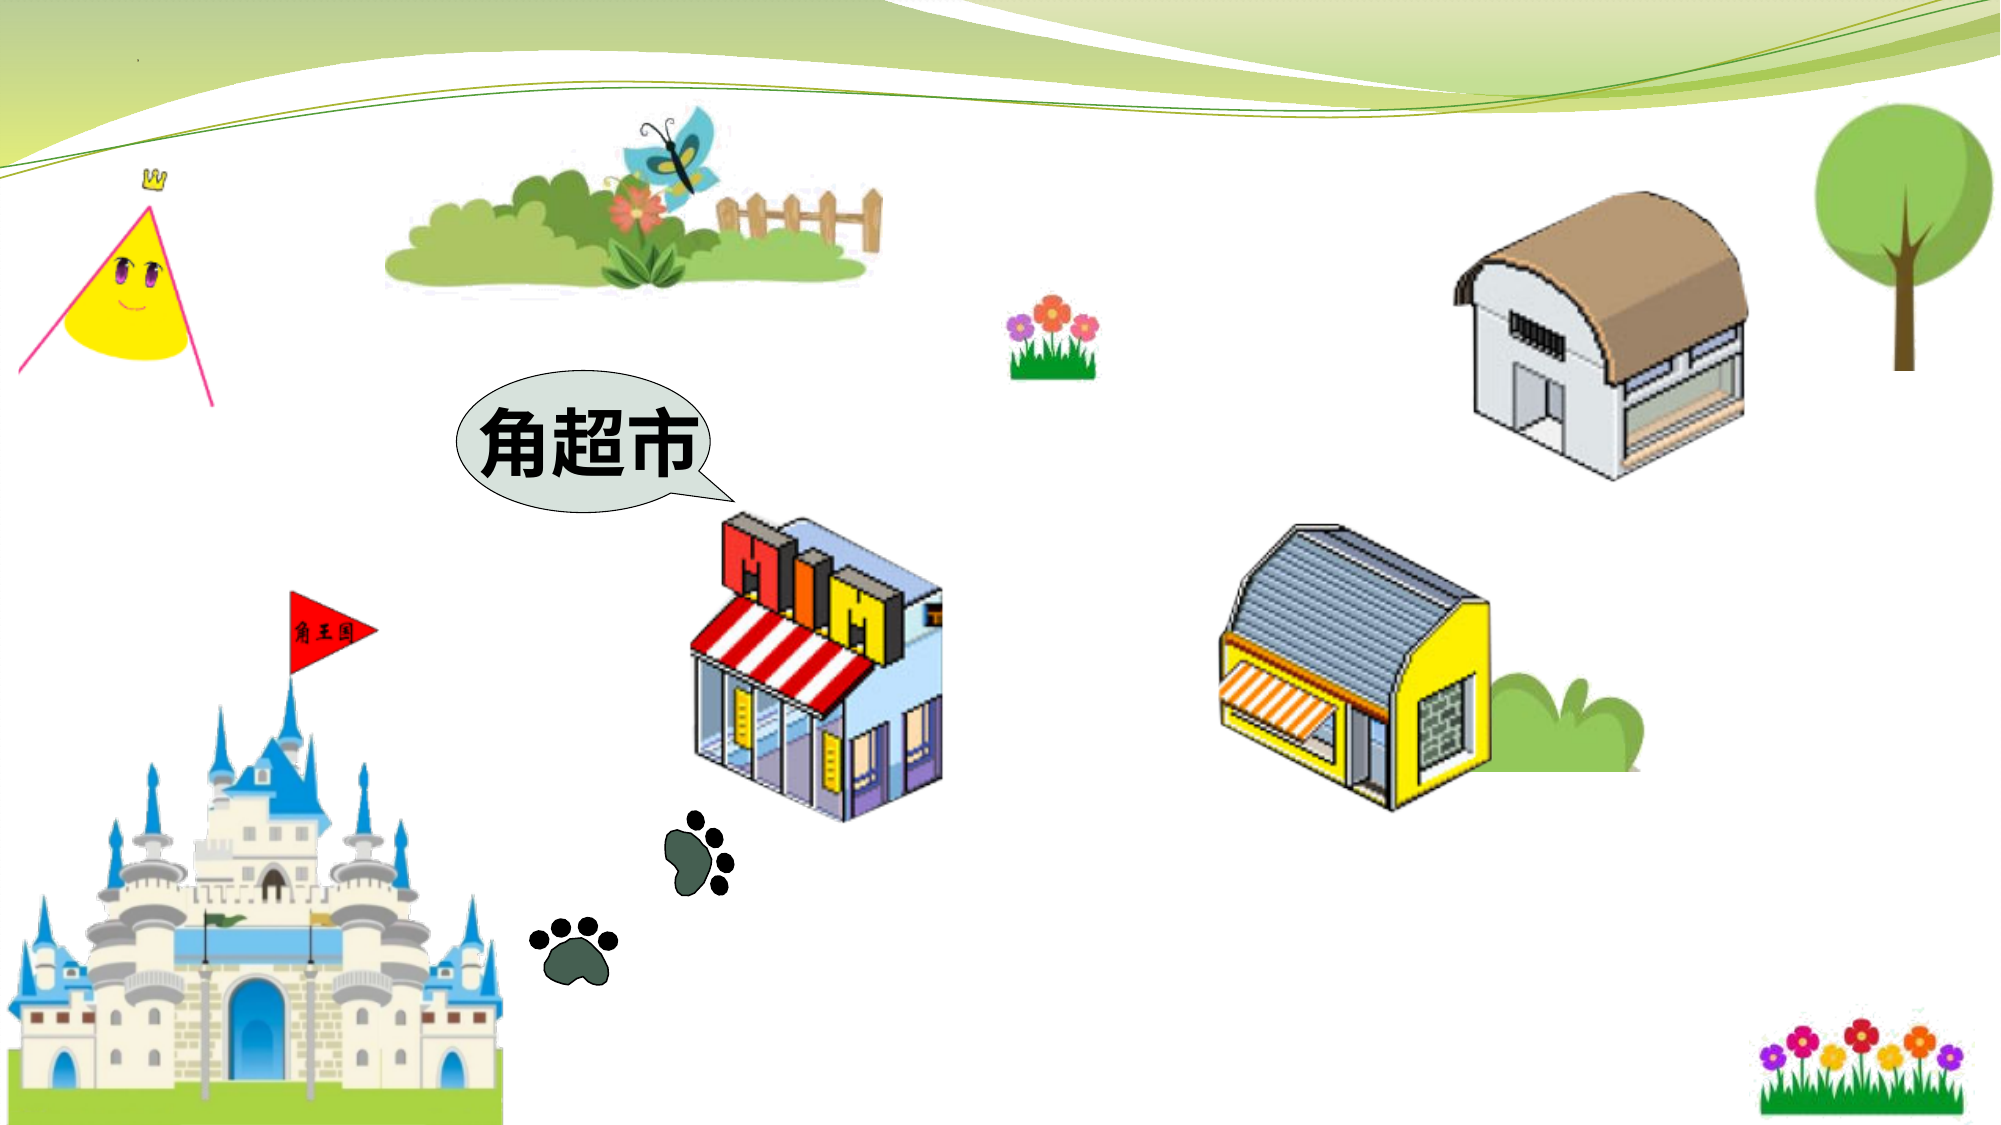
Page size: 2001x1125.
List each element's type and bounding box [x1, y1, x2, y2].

picture [18, 167, 229, 426]
picture [1001, 286, 1104, 388]
text_box [456, 370, 718, 513]
text_box [537, 913, 618, 985]
picture [1, 581, 511, 1125]
picture [1749, 954, 1975, 1125]
picture [385, 24, 883, 371]
picture [609, 458, 1027, 876]
text_box [659, 876, 743, 891]
picture [1149, 96, 1997, 876]
